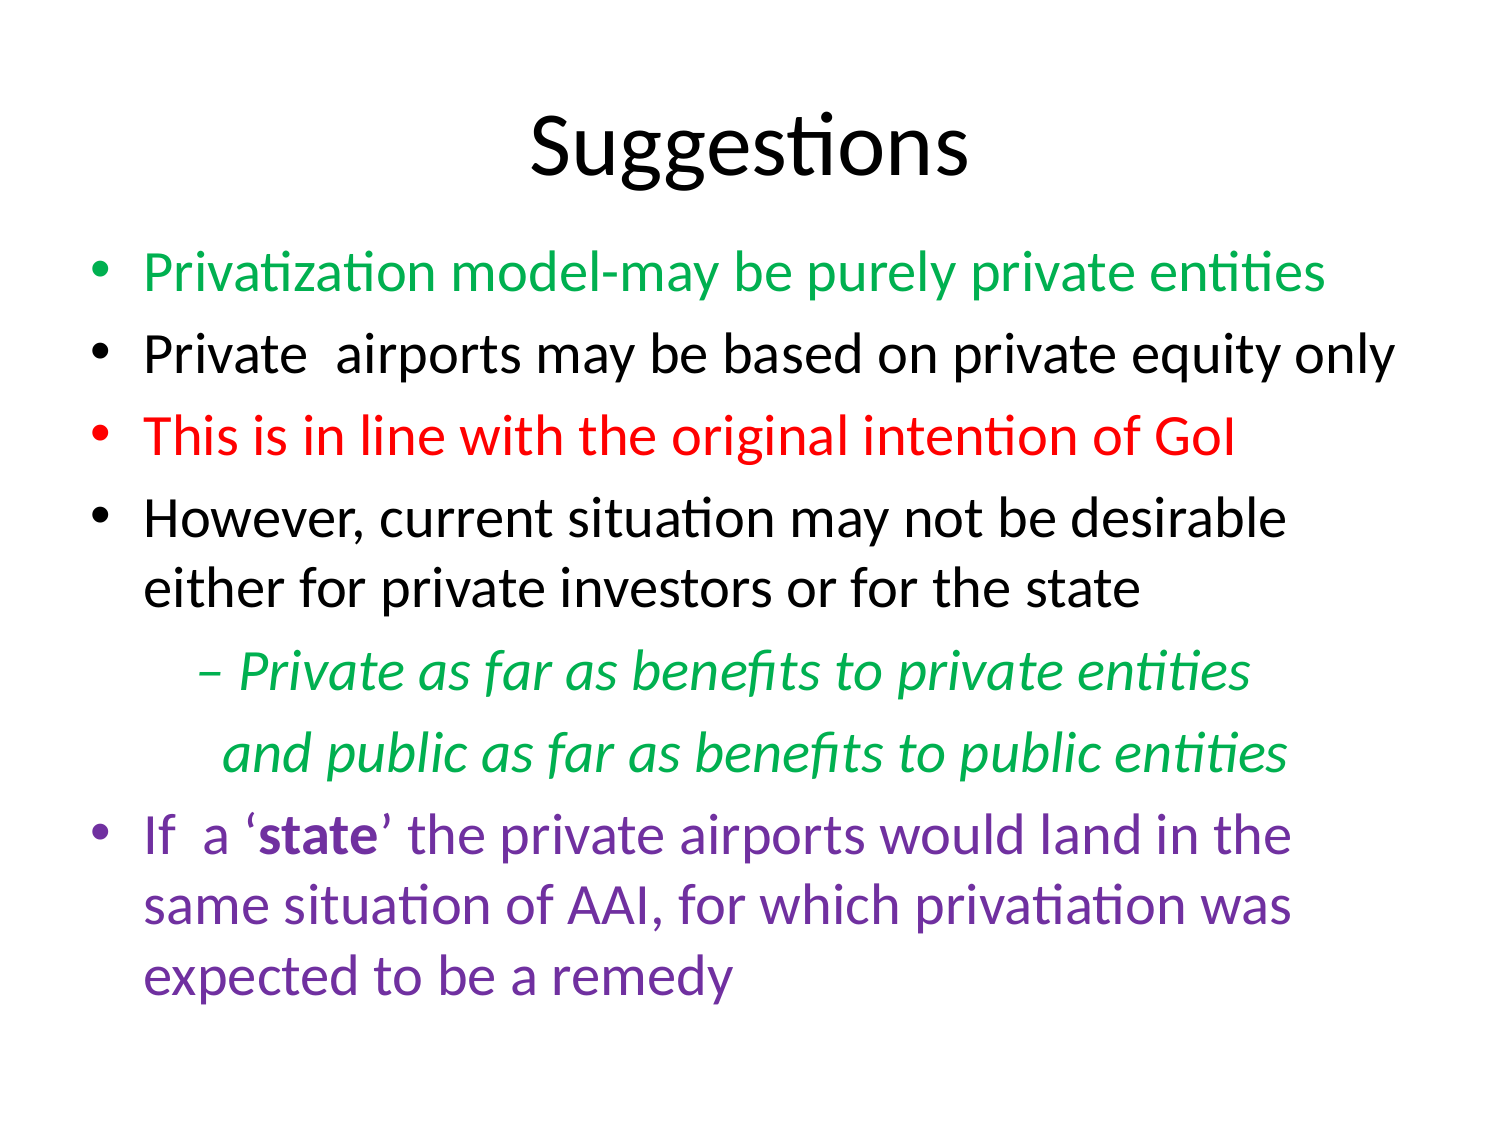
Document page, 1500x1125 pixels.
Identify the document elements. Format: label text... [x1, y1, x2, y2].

title Suggestions [75, 45, 1425, 224]
list Privatization model-may be purely private entities Private airports may be based on private equity only This is in line with the original intention of GoI However, current situation may not be desirable either for private investors or for the state – Private as far as benefits to private entities and public as far as benefits to public entities If a ‘state’ the private airports would land in the same situation of AAI, for which privatiation was expected to be a remedy [75, 224, 1425, 1025]
